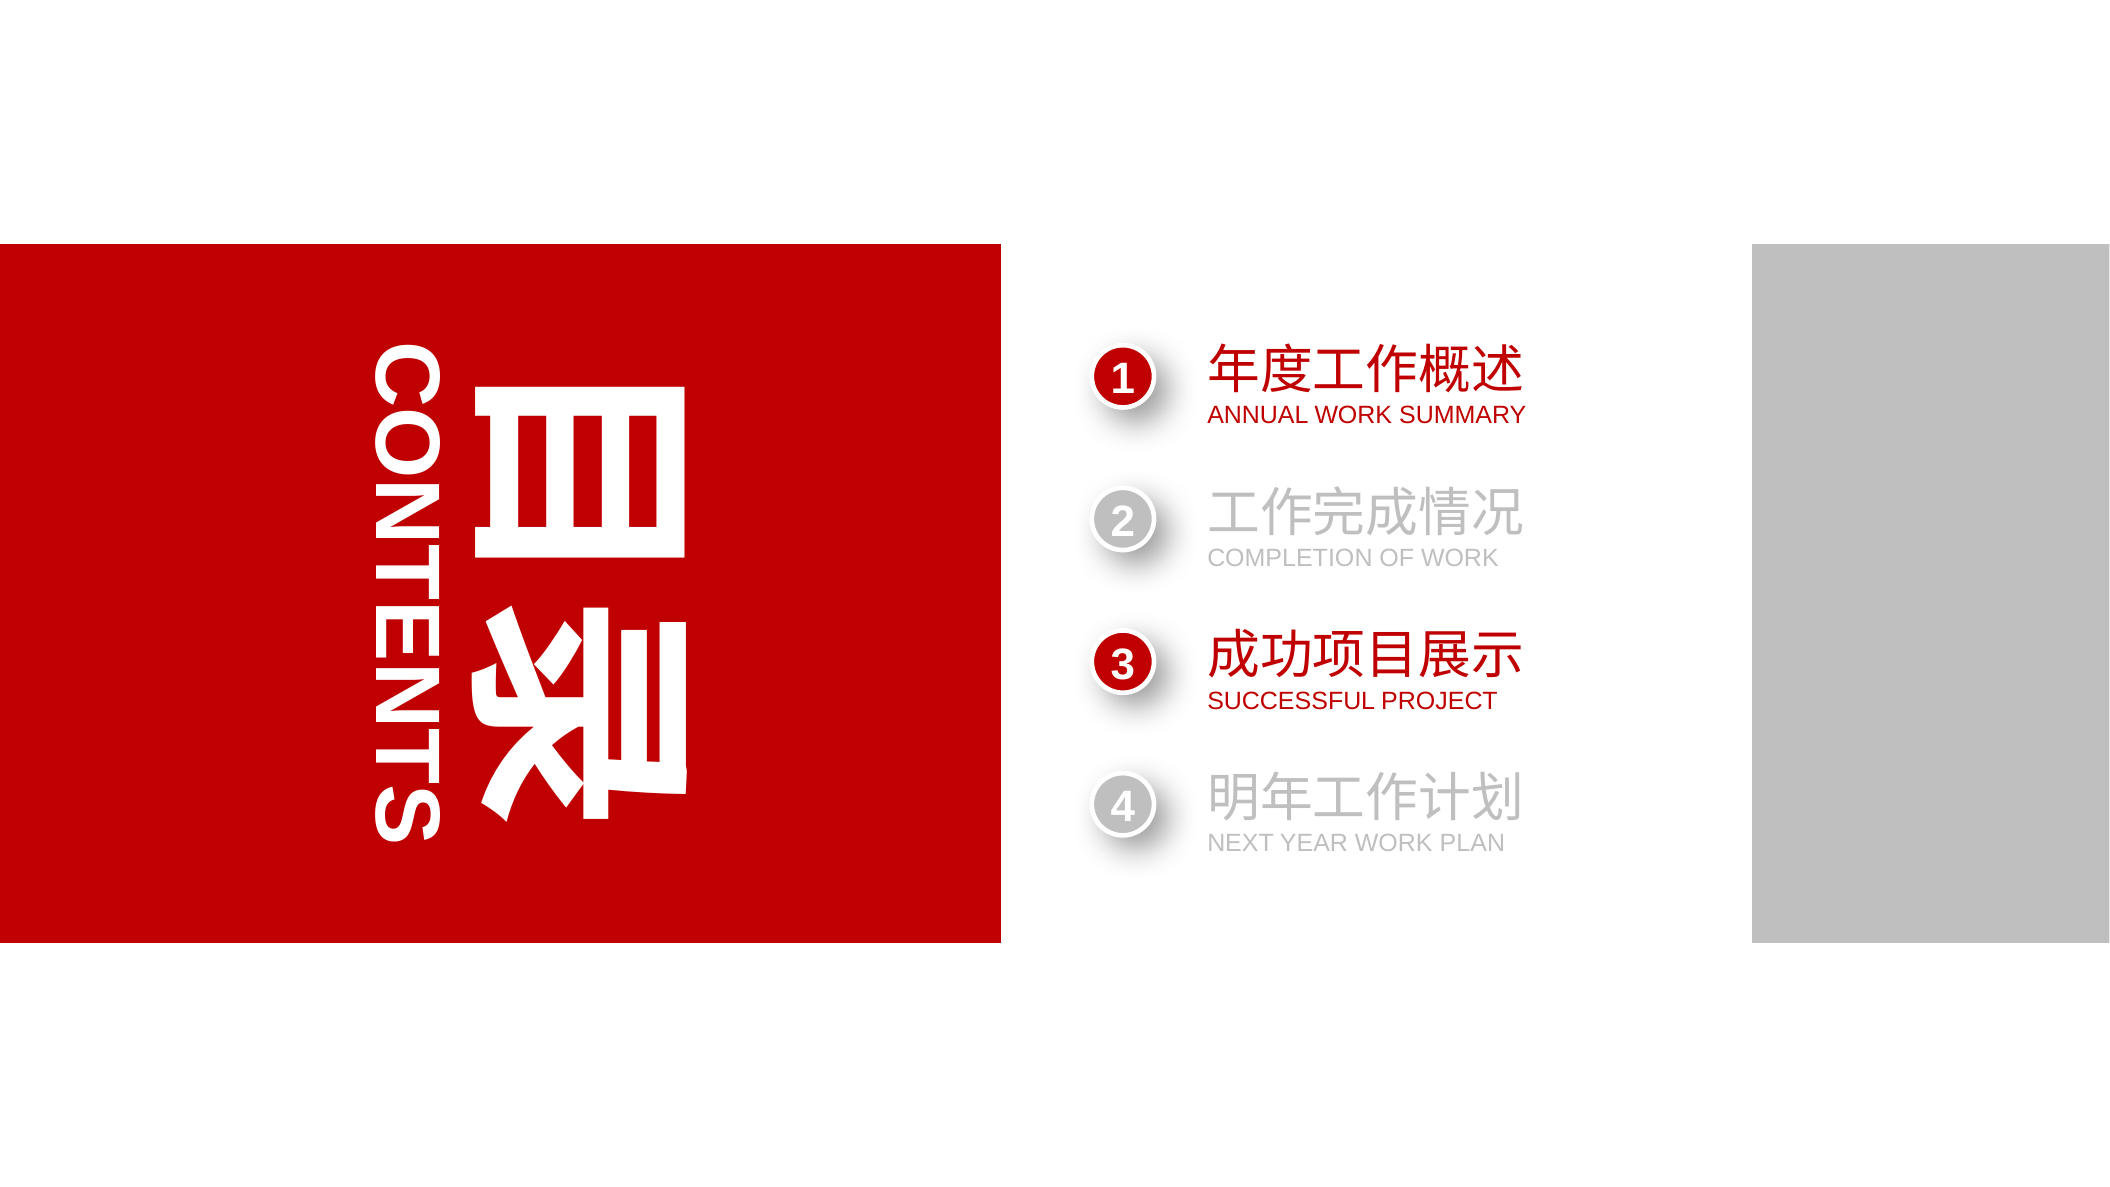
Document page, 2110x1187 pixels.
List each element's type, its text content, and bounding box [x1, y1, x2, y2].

text_box 2 [1090, 486, 1156, 552]
text_box 目录 [445, 281, 736, 905]
text_box [1751, 243, 2110, 943]
text_box 1 [1090, 344, 1156, 409]
text_box [0, 243, 1001, 943]
text_box 3 [1090, 629, 1156, 694]
text_box CONTENTS [358, 322, 469, 864]
text_box 4 [1090, 772, 1156, 837]
